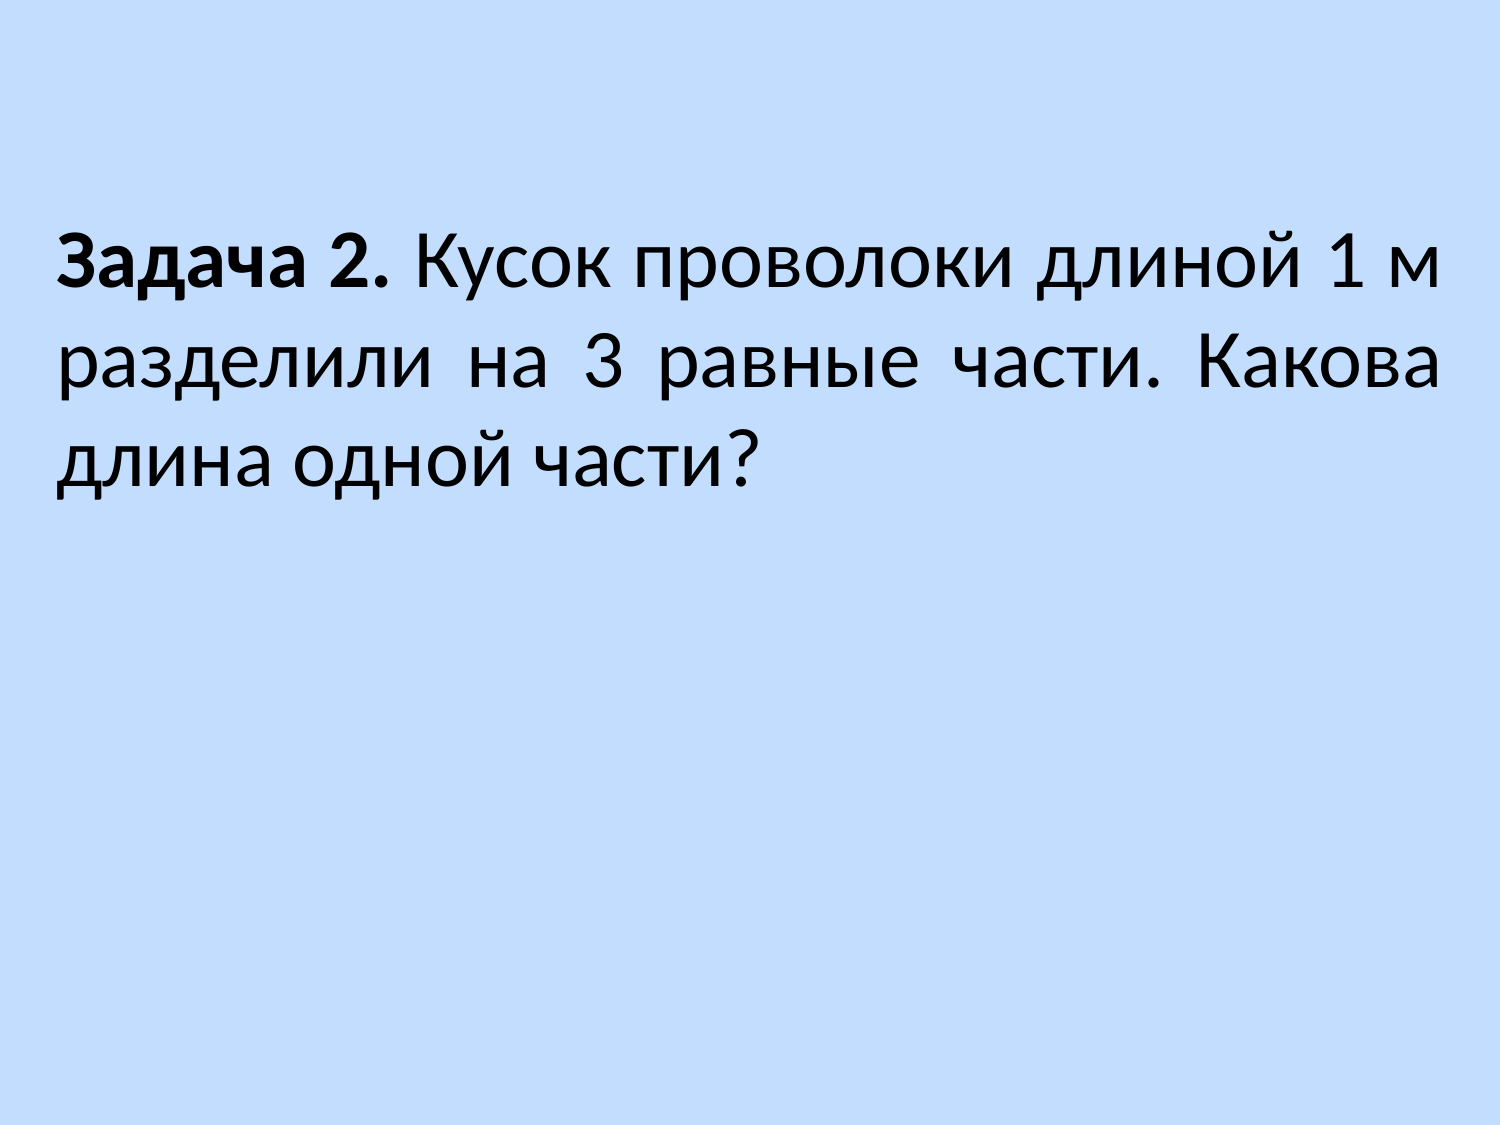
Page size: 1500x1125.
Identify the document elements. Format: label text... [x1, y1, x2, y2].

text_box Задача 2. Кусок проволоки длиной 1 м разделили на 3 равные части. Какова длина одной части? [41, 196, 1459, 511]
